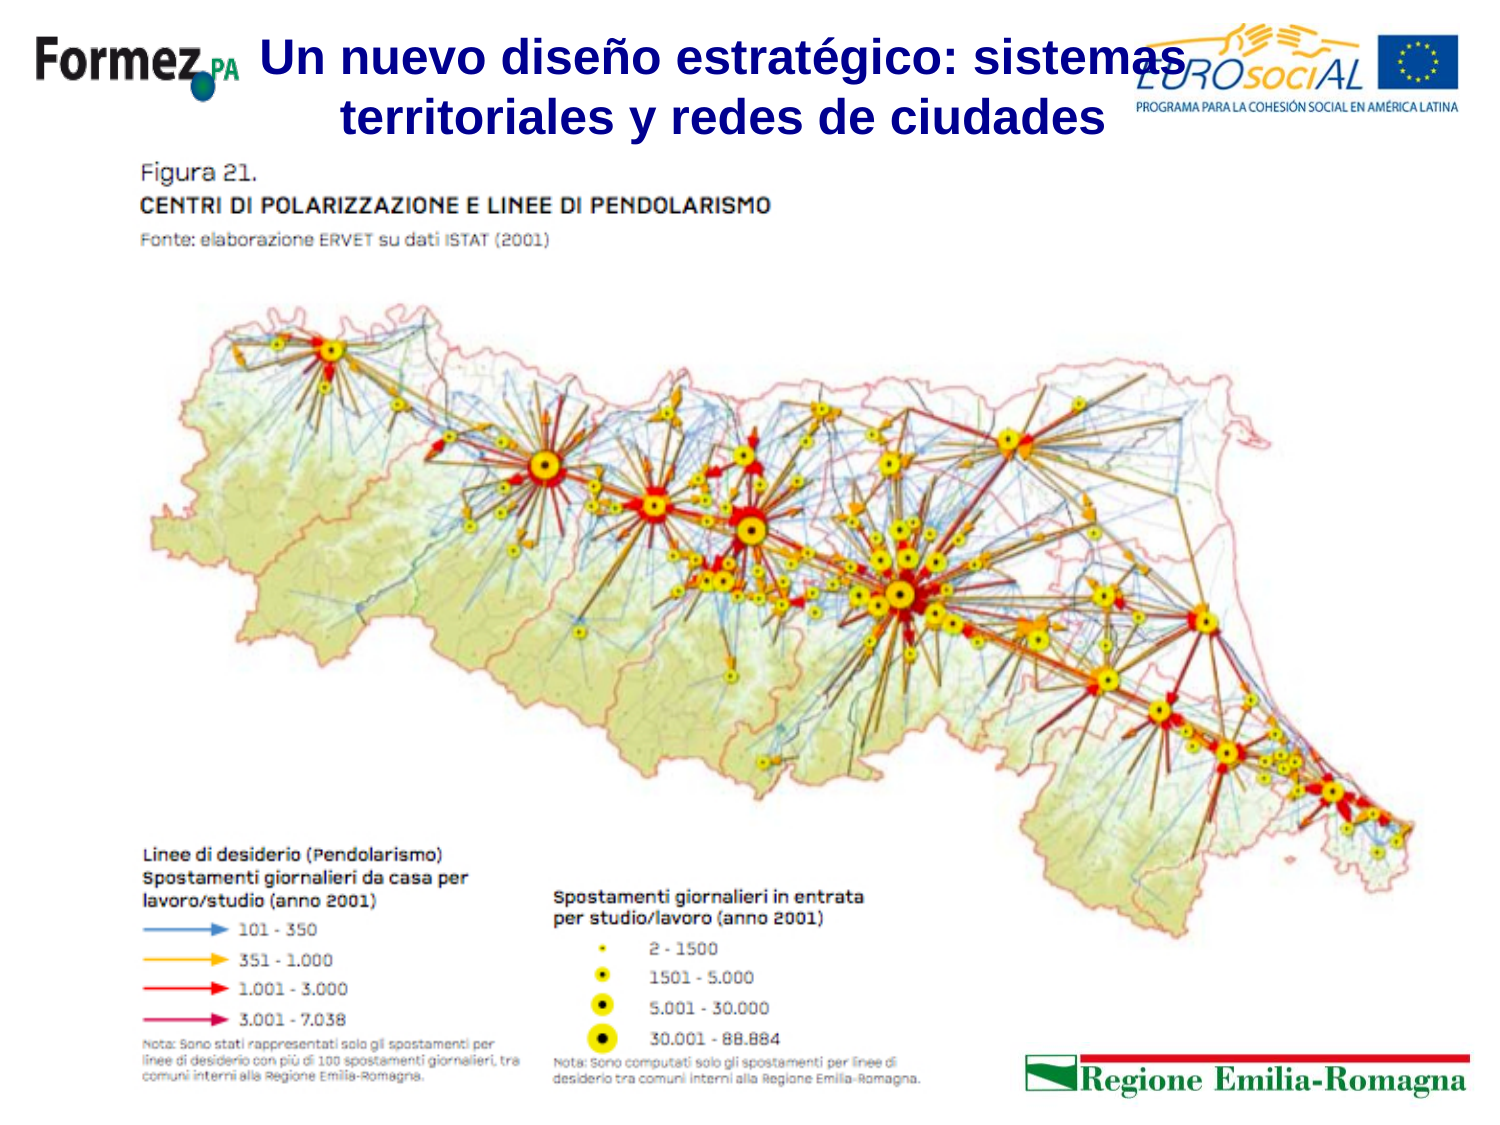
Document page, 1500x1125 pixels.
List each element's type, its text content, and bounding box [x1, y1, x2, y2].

picture [72, 143, 1483, 1122]
picture [1134, 23, 1460, 113]
picture [32, 26, 241, 105]
text_box Un nuevo diseño estratégico: sistemas territoriales y redes de ciudades [240, 16, 1207, 141]
